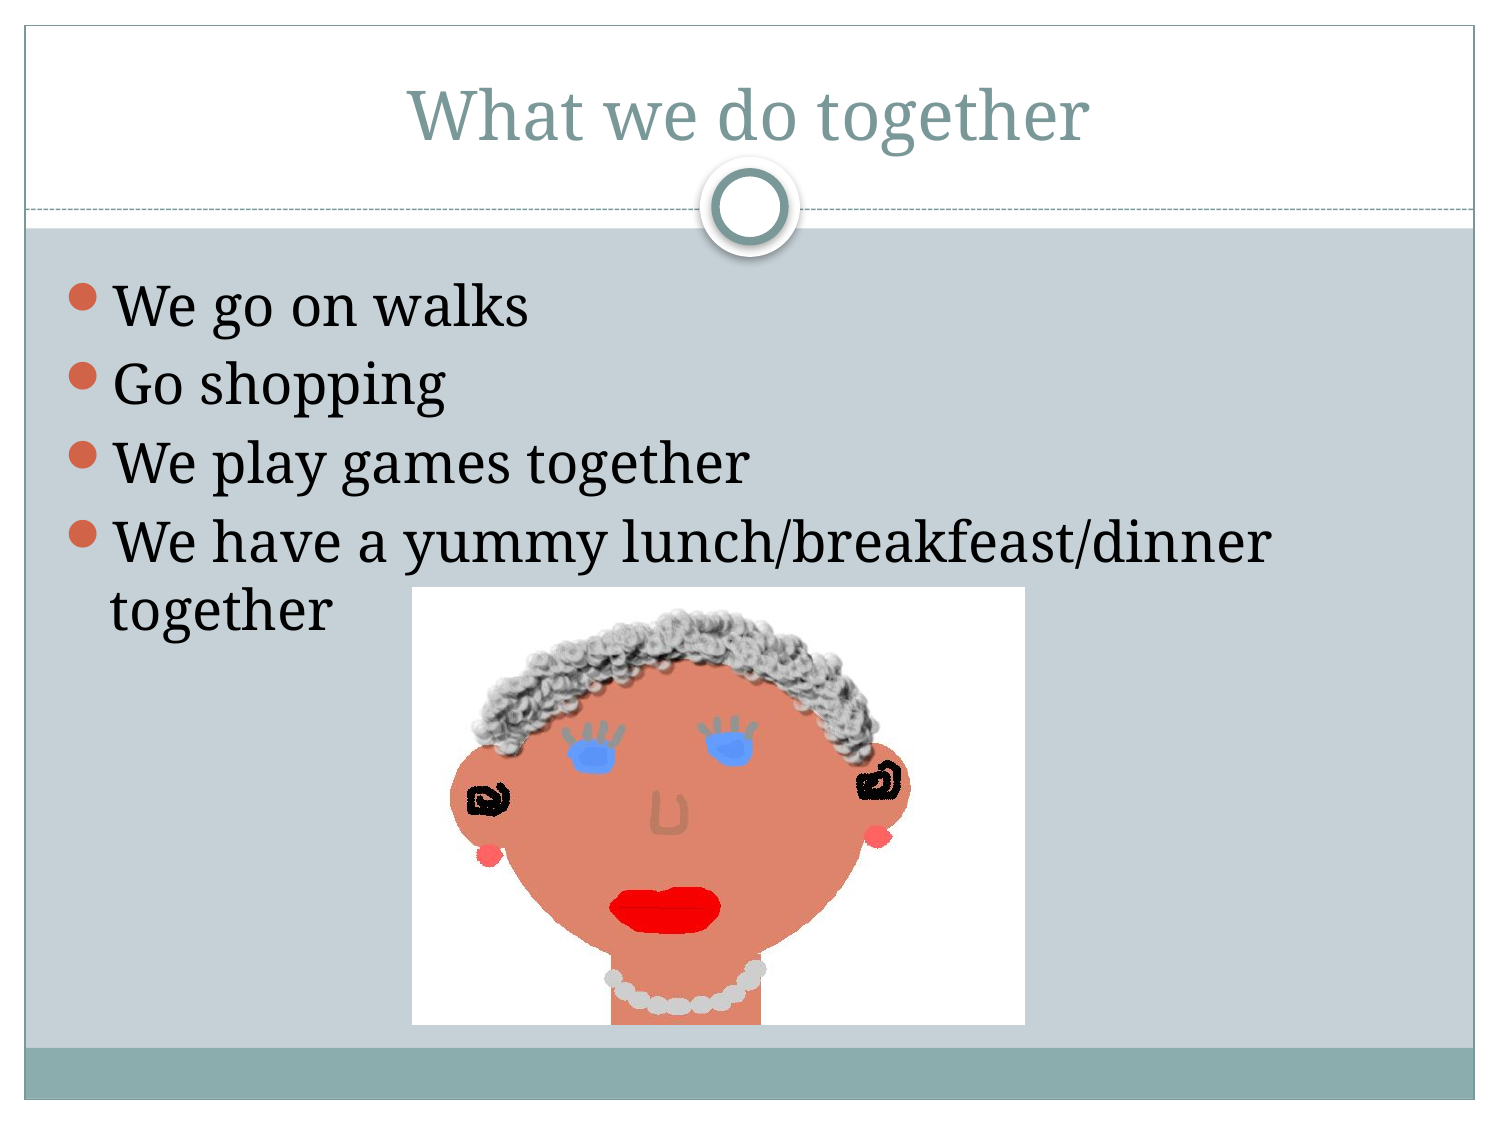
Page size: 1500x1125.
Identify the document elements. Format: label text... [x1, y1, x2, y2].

title What we do together [49, 37, 1450, 162]
list We go on walks Go shopping We play games together We have a yummy lunch/breakfeast/dinner together [50, 262, 1445, 1013]
picture [412, 587, 1026, 1026]
